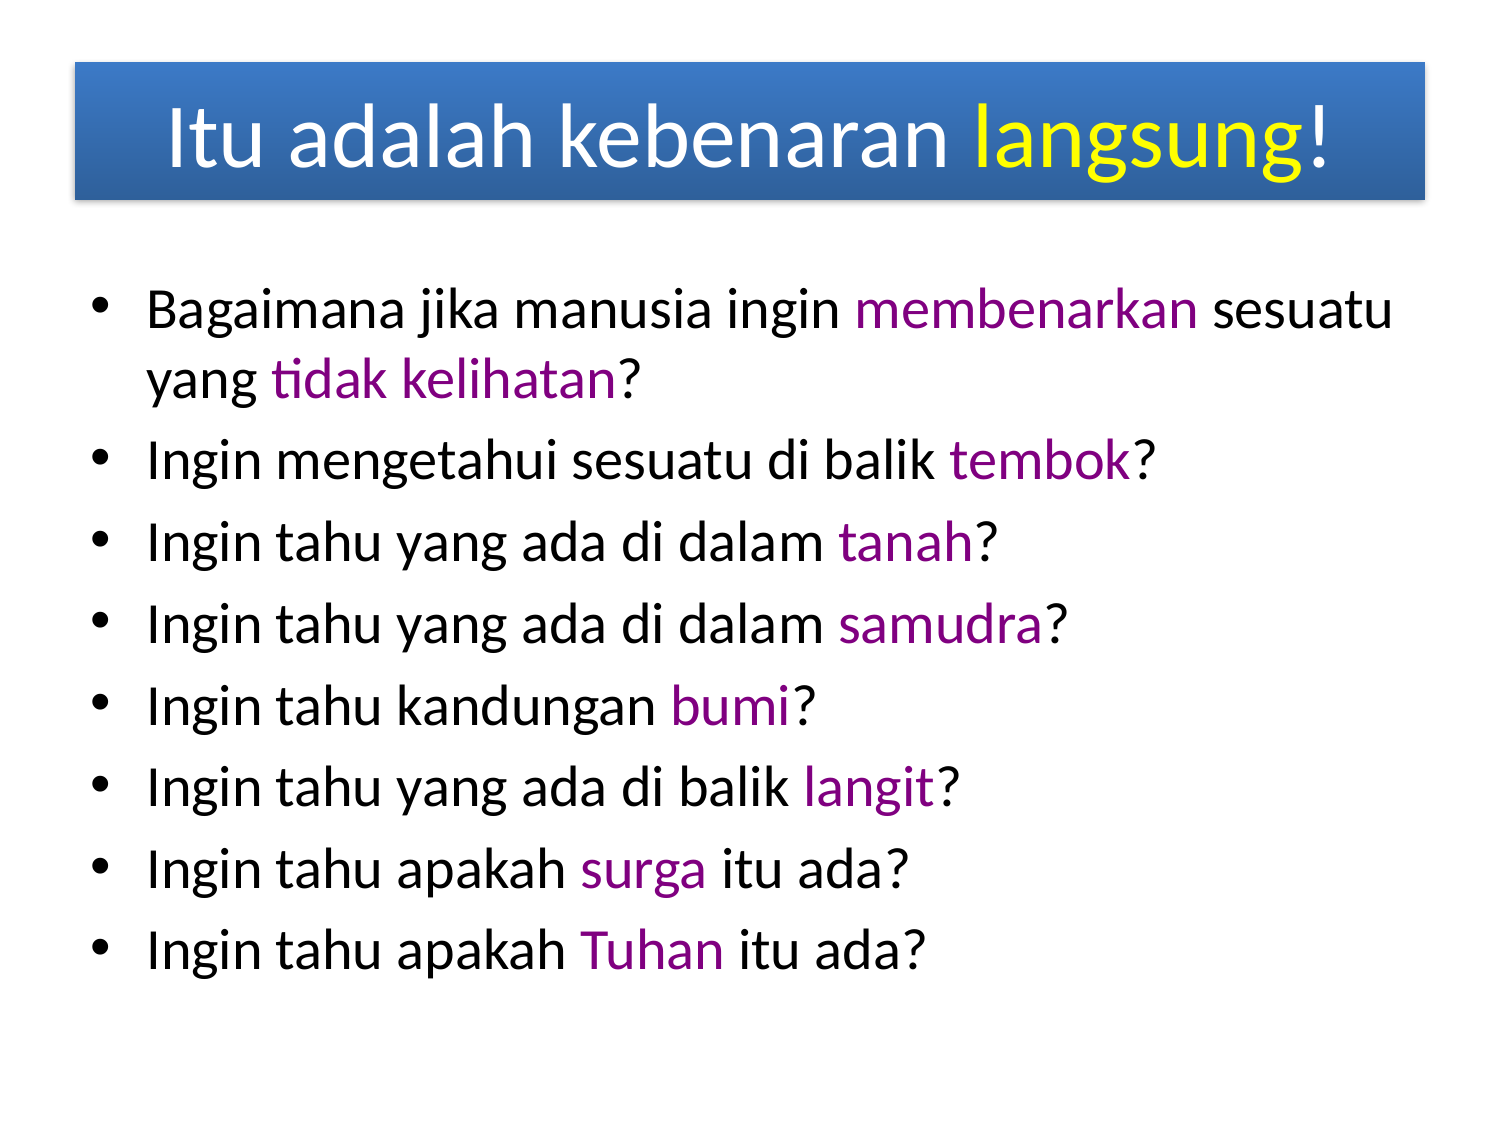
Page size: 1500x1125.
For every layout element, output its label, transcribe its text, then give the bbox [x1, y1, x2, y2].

title Itu adalah kebenaran langsung! [75, 62, 1425, 200]
list Bagaimana jika manusia ingin membenarkan sesuatu yang tidak kelihatan? Ingin mengetahui sesuatu di balik tembok? Ingin tahu yang ada di dalam tanah? Ingin tahu yang ada di dalam samudra? Ingin tahu kandungan bumi? Ingin tahu yang ada di balik langit? Ingin tahu apakah surga itu ada? Ingin tahu apakah Tuhan itu ada? [75, 262, 1425, 1025]
